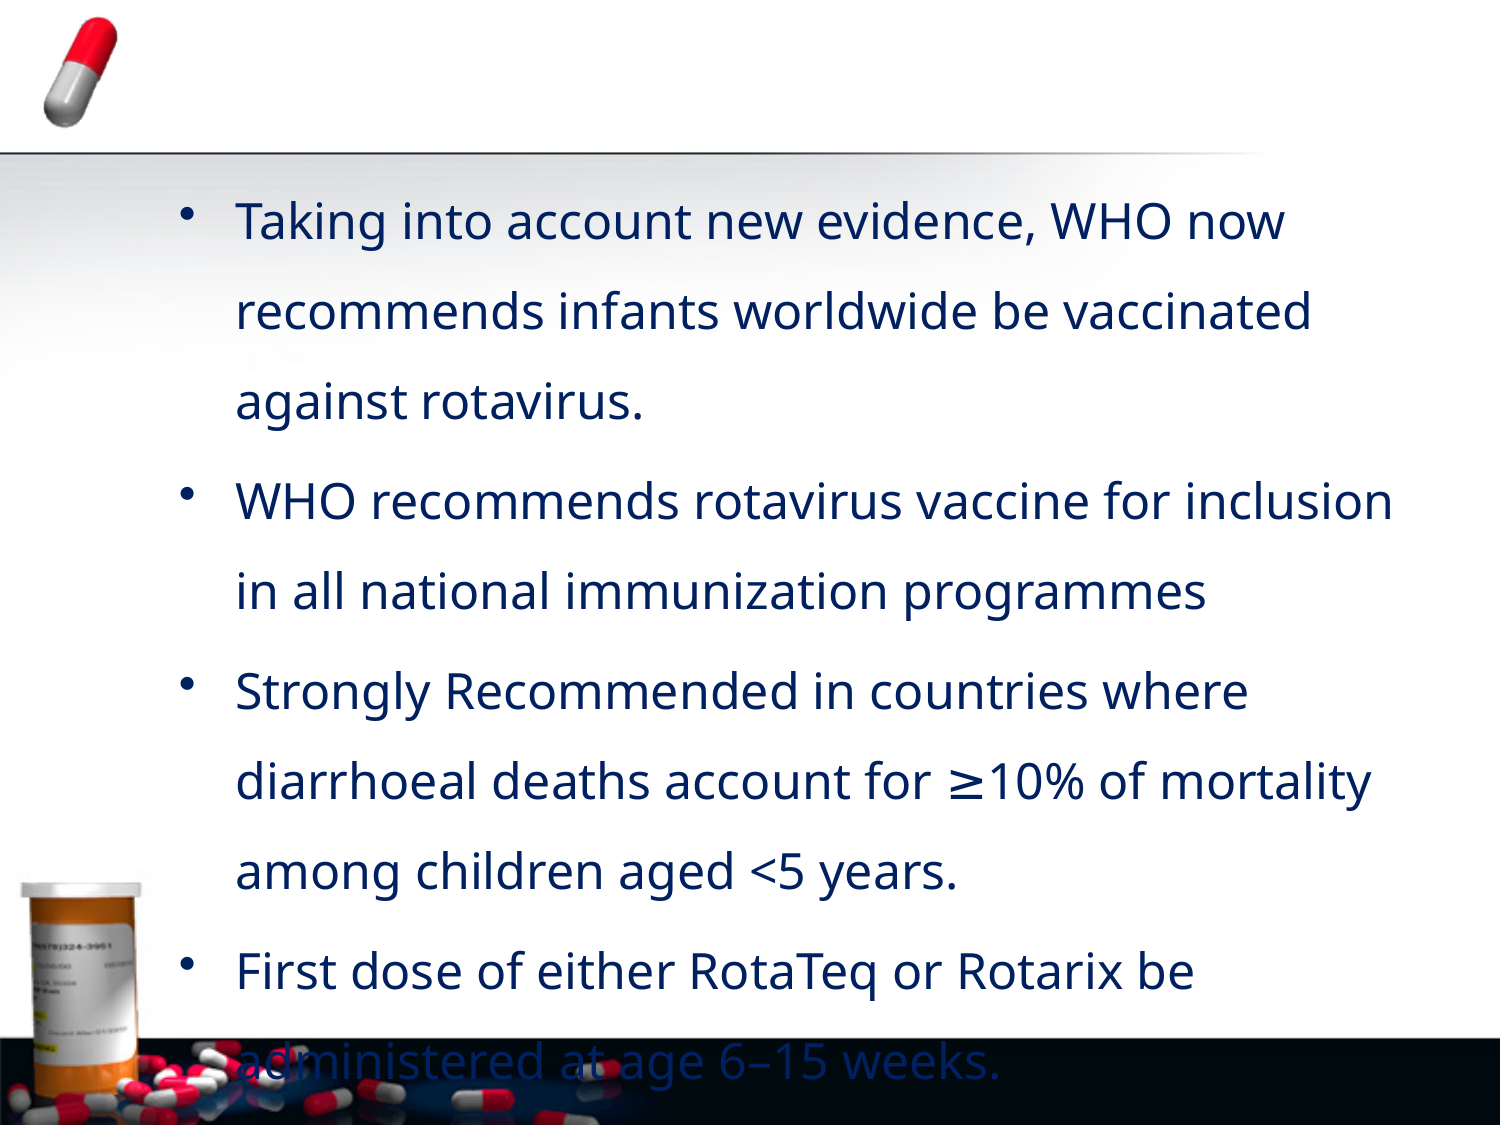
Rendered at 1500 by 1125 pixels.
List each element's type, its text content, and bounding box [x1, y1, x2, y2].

picture [0, 0, 1500, 1125]
list Taking into account new evidence, WHO now recommends infants worldwide be vaccinated against rotavirus. WHO recommends rotavirus vaccine for inclusion in all national immunization programmes Strongly Recommended in countries where diarrhoeal deaths account for ≥10% of mortality among children aged <5 years. First dose of either RotaTeq or Rotarix be administered at age 6–15 weeks. [163, 152, 1419, 1001]
